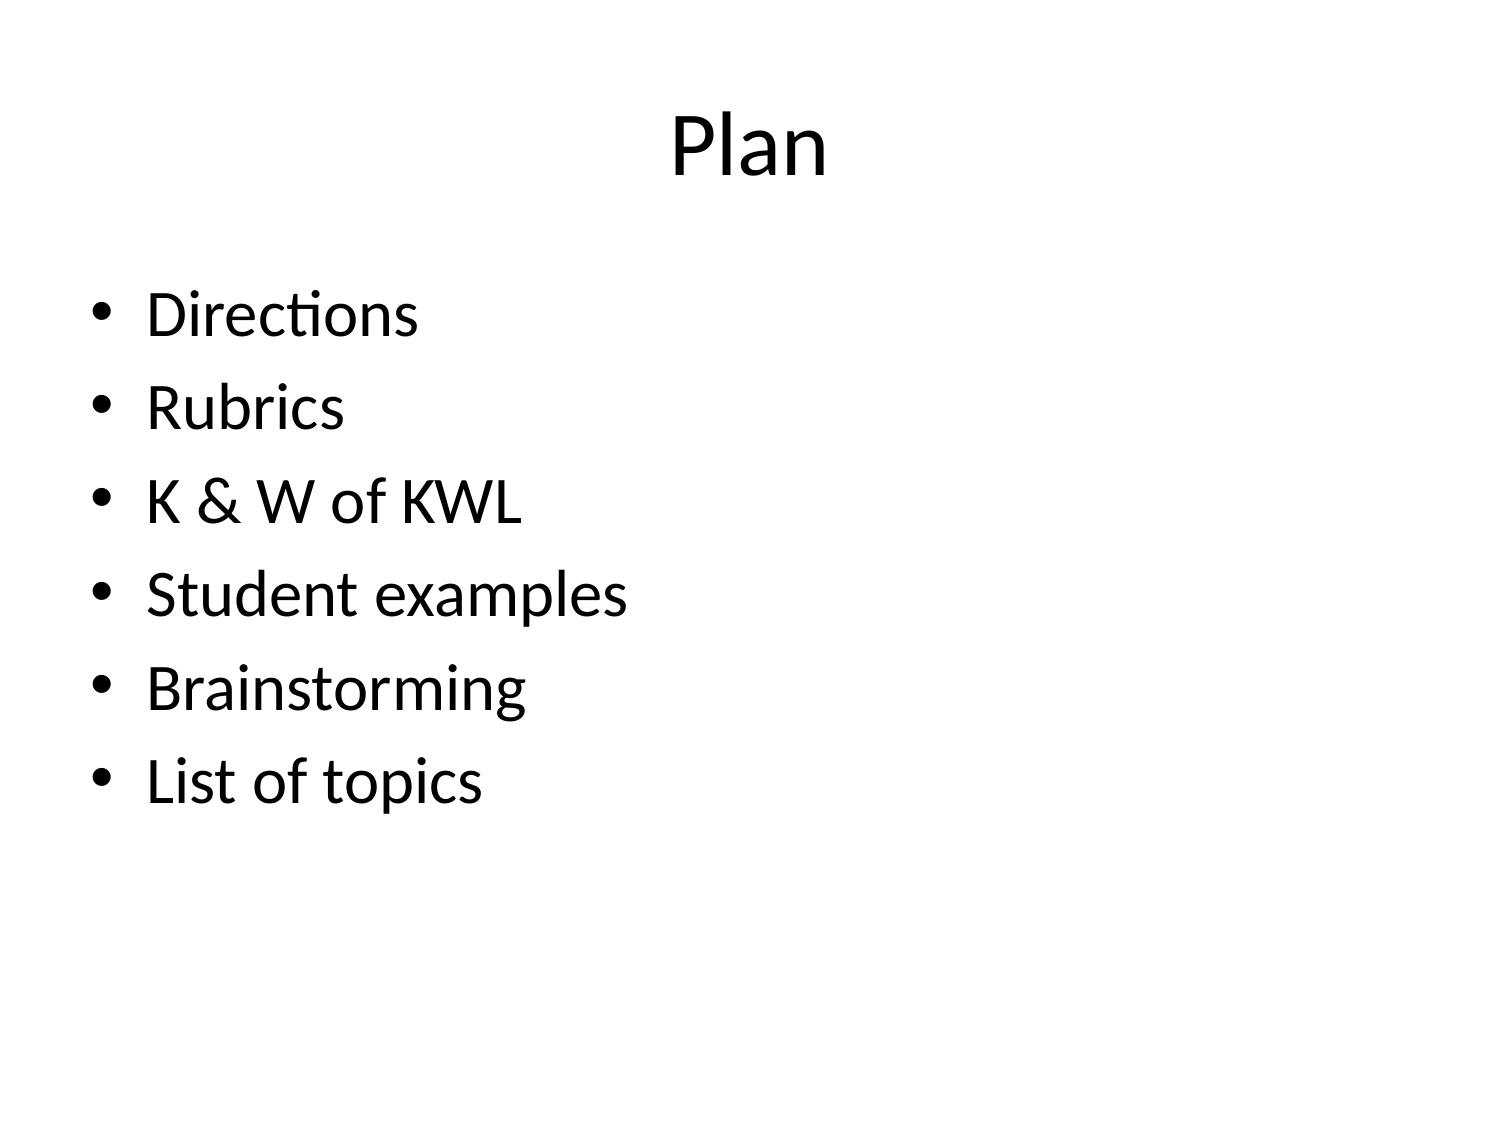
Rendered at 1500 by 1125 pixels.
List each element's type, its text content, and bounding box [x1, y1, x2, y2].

title Plan [75, 45, 1425, 233]
list Directions Rubrics K & W of KWL Student examples Brainstorming List of topics [75, 262, 1425, 1005]
